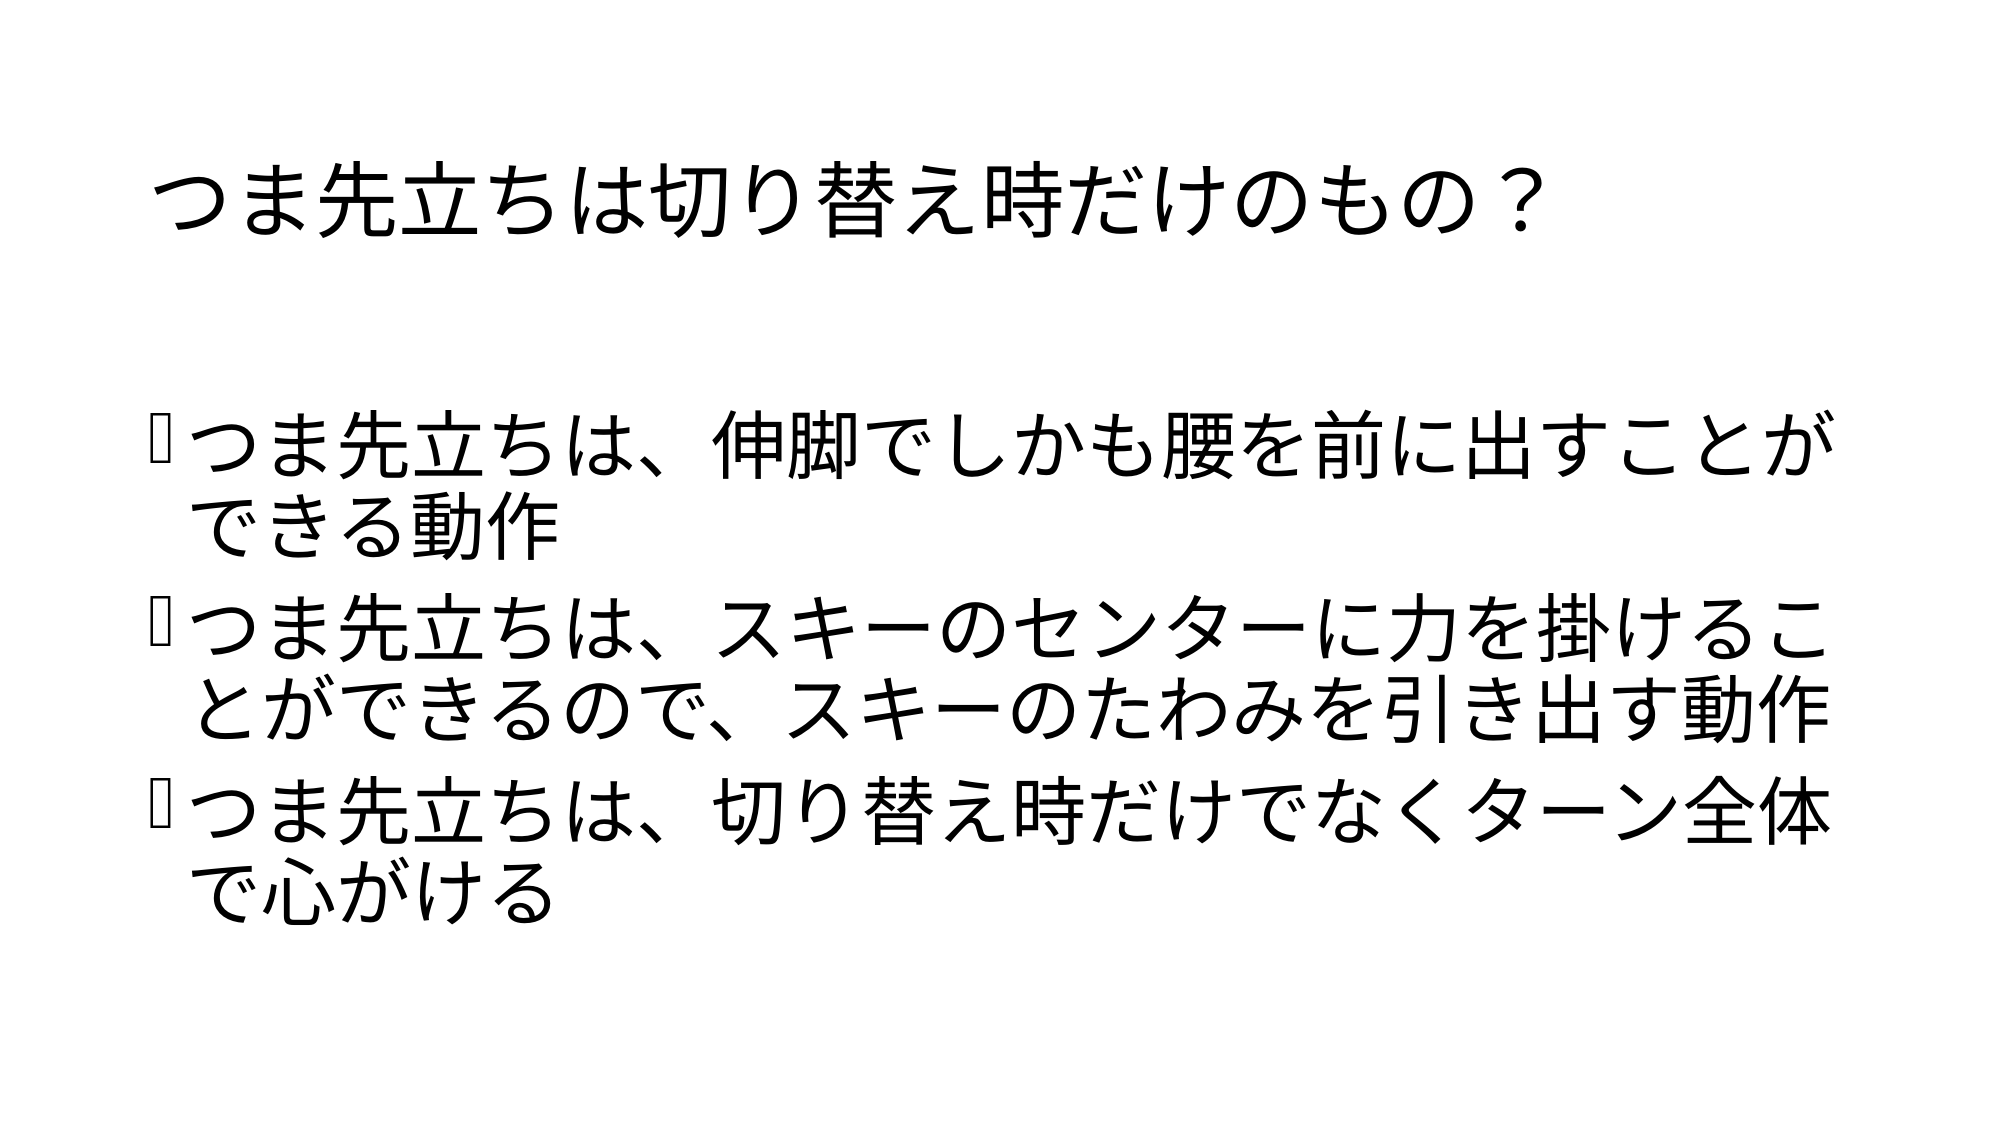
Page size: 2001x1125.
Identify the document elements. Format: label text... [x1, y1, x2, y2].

title つま先立ちは切り替え時だけのもの？ [134, 93, 1937, 315]
list つま先立ちは、伸脚でしかも腰を前に出すことができる動作 つま先立ちは、スキーのセンターに力を掛けることができるので、スキーのたわみを引き出す動作 つま先立ちは、切り替え時だけでなくターン全体で心がける [134, 401, 1890, 991]
